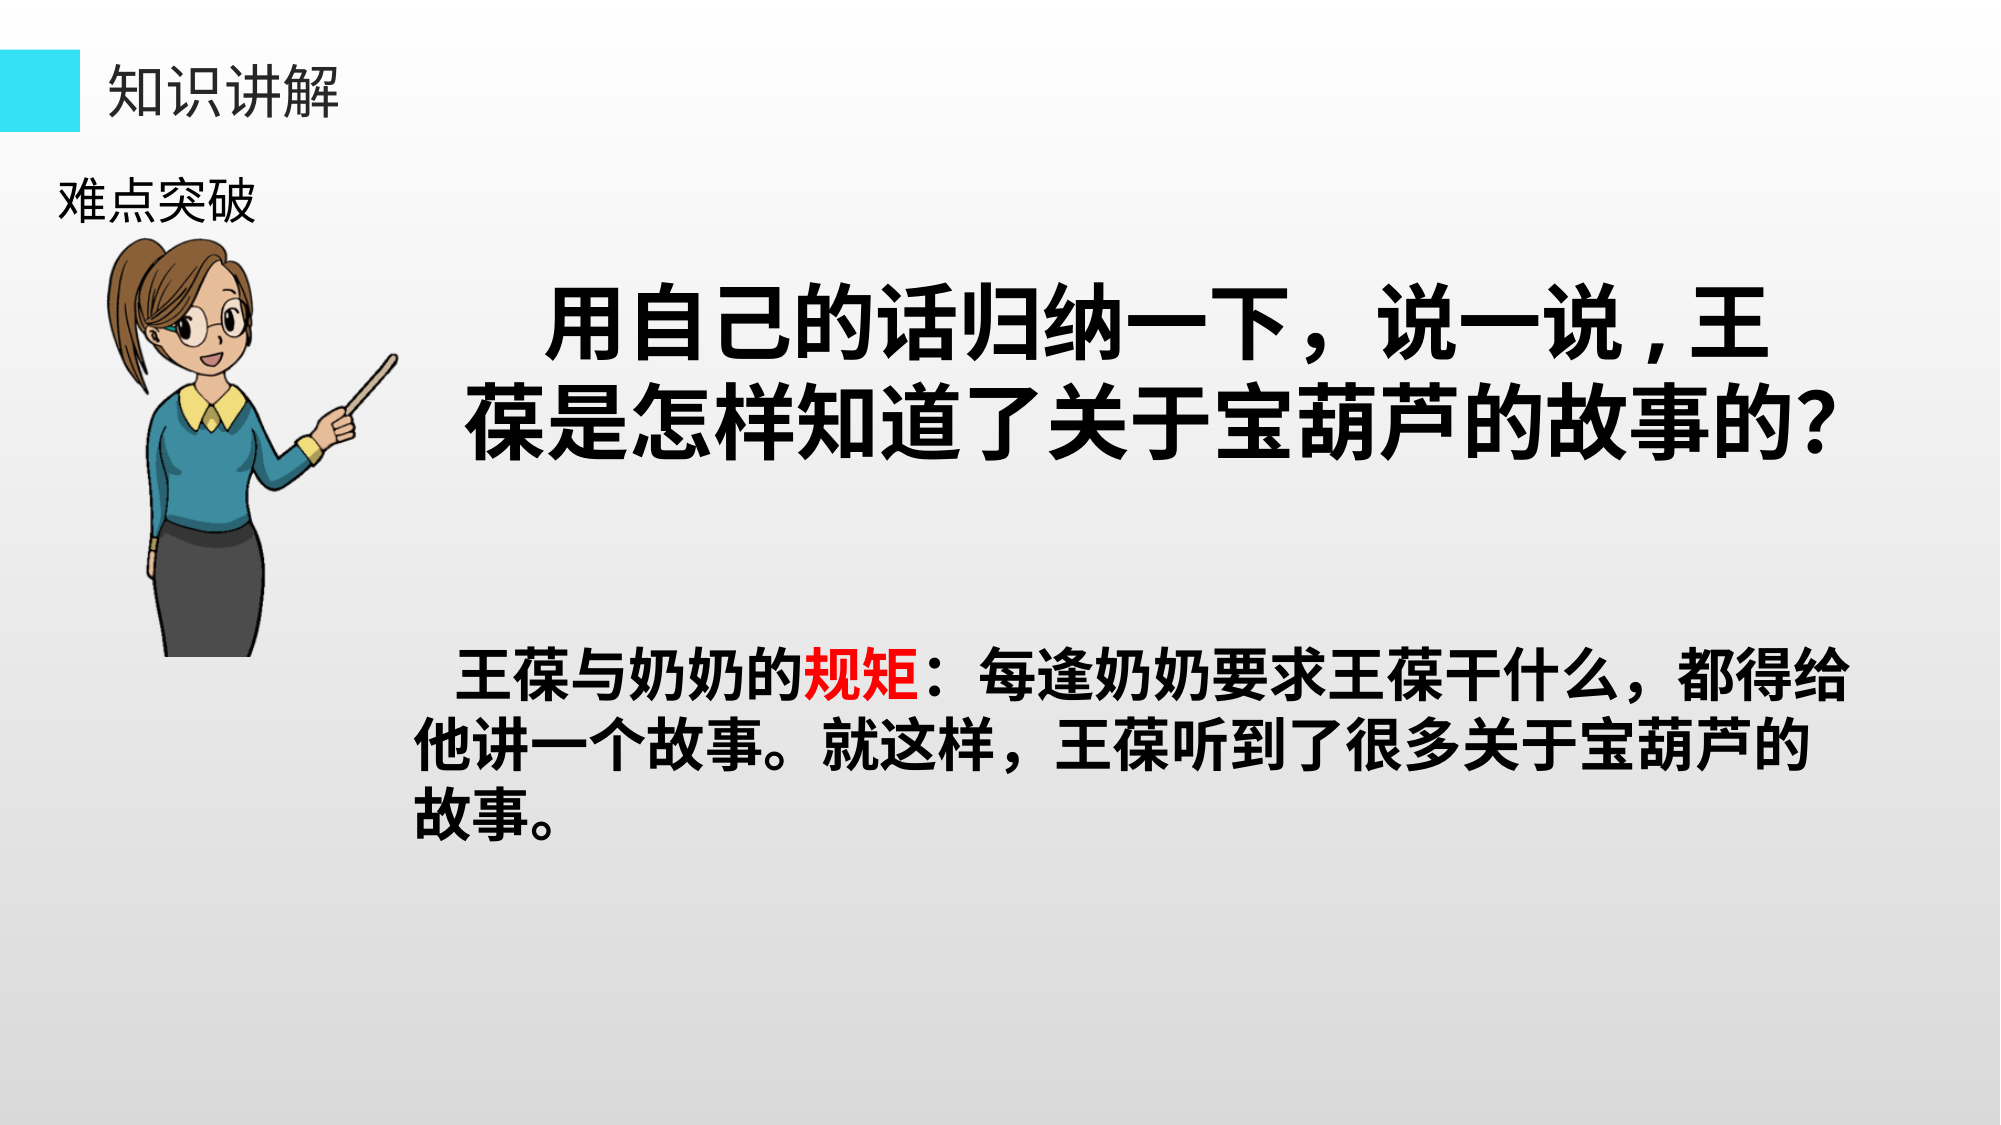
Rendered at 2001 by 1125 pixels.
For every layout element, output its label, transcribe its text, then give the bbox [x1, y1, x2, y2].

text_box 难点突破 [42, 131, 319, 237]
text_box 王葆与奶奶的规矩：每逢奶奶要求王葆干什么，都得给他讲一个故事。就这样，王葆听到了很多关于宝葫芦的故事。 [398, 631, 1882, 856]
text_box 知识讲解 [92, 47, 398, 133]
text_box [0, 49, 81, 133]
text_box 用自己的话归纳一下，说一说,王葆是怎样知道了关于宝葫芦的故事的？ [448, 262, 1832, 478]
picture [106, 237, 399, 657]
